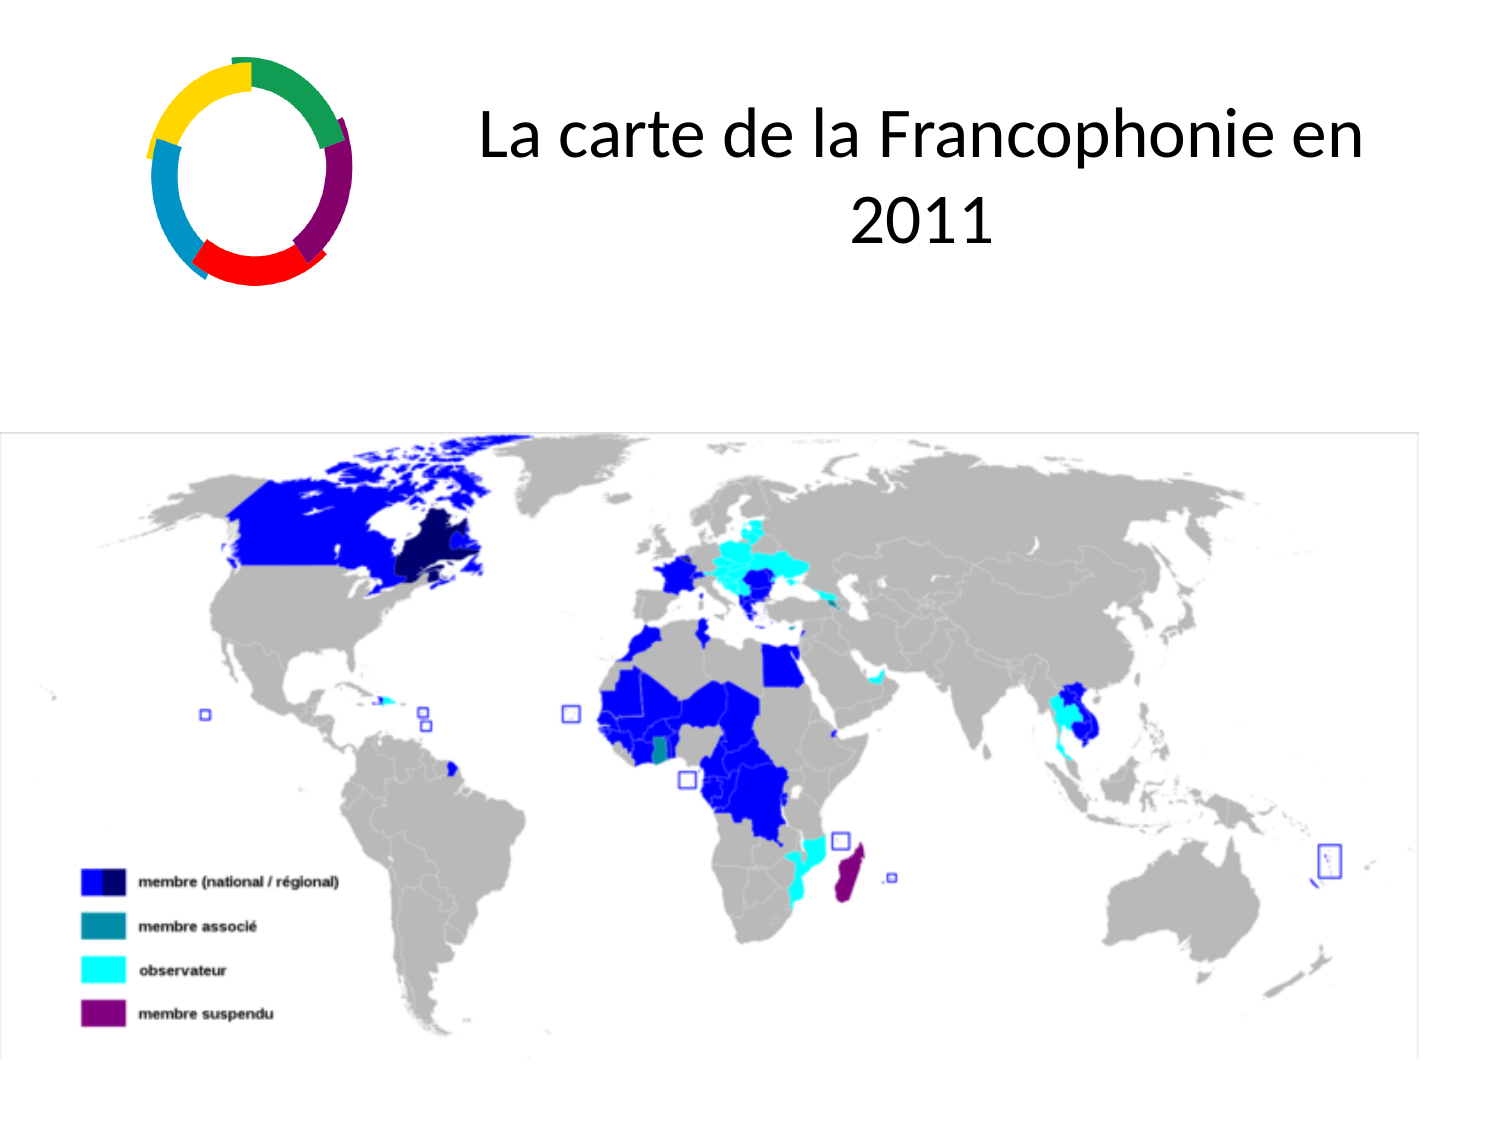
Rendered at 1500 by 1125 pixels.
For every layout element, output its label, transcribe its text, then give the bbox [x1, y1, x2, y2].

picture [17, 0, 481, 343]
title La carte de la Francophonie en 2011 [486, 78, 1449, 266]
picture [0, 432, 1420, 1059]
